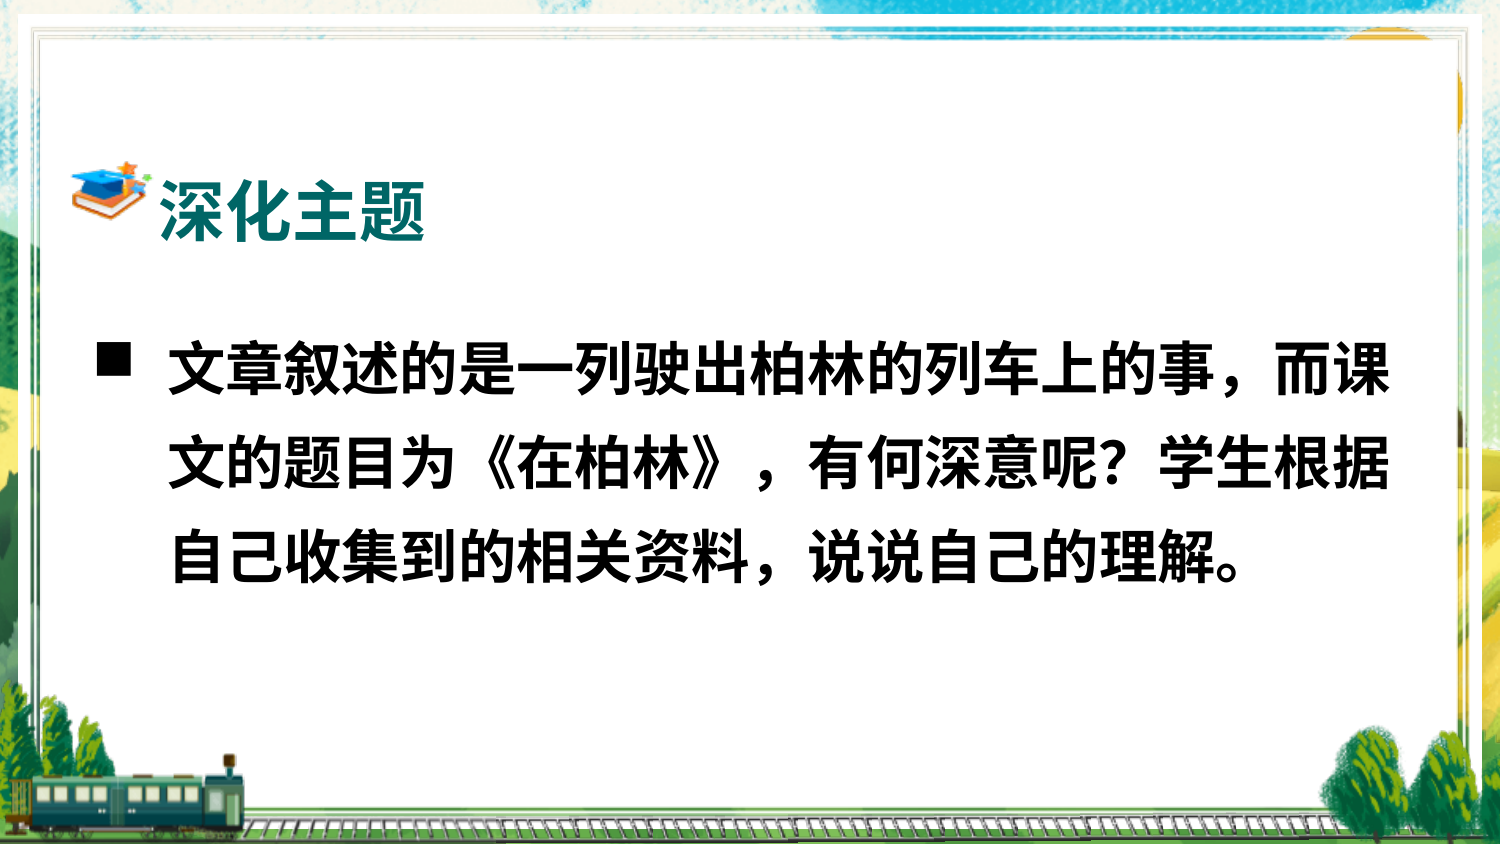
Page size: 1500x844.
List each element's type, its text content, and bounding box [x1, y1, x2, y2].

picture [0, 0, 1500, 844]
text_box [60, 146, 453, 257]
text_box 文章叙述的是一列驶出柏林的列车上的事，而课文的题目为《在柏林》，有何深意呢？学生根据自己收集到的相关资料，说说自己的理解。 [77, 299, 1423, 598]
